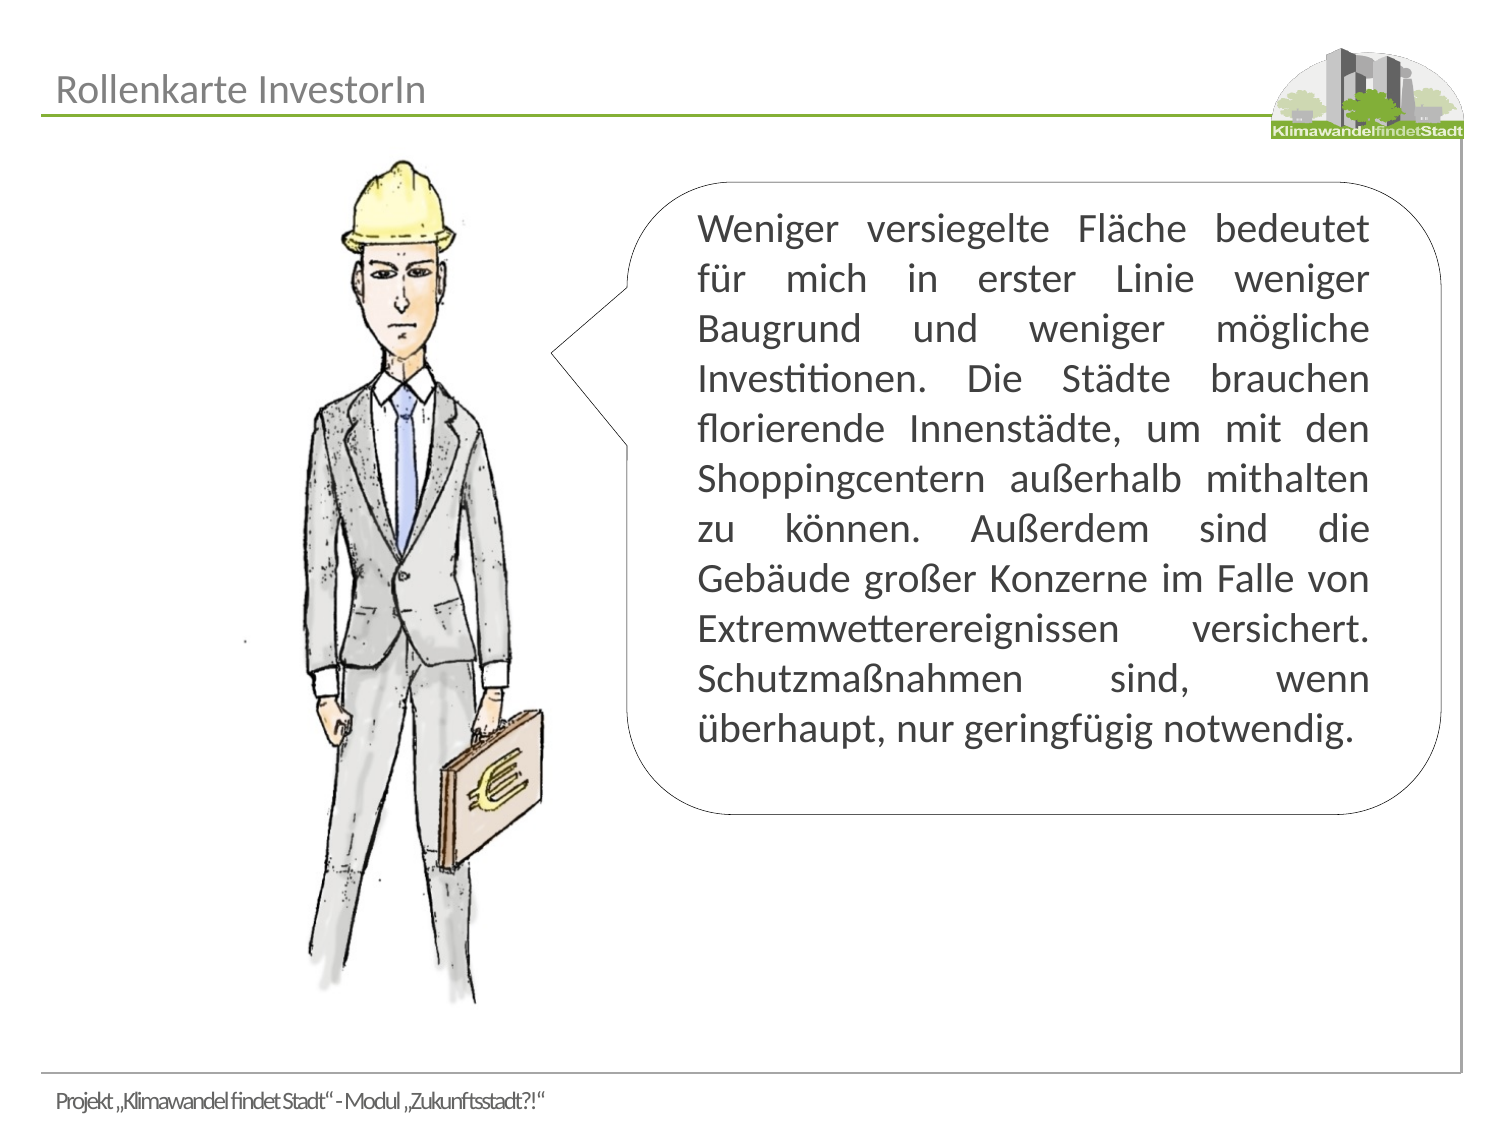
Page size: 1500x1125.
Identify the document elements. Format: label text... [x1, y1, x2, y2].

text_box [601, 179, 1444, 817]
picture [1271, 4, 1464, 139]
picture [210, 130, 597, 1033]
text_box Rollenkarte InvestorIn [40, 54, 1100, 115]
text_box Projekt „Klimawandel findet Stadt“ - Modul „Zukunftsstadt?!“ [40, 1078, 1194, 1122]
